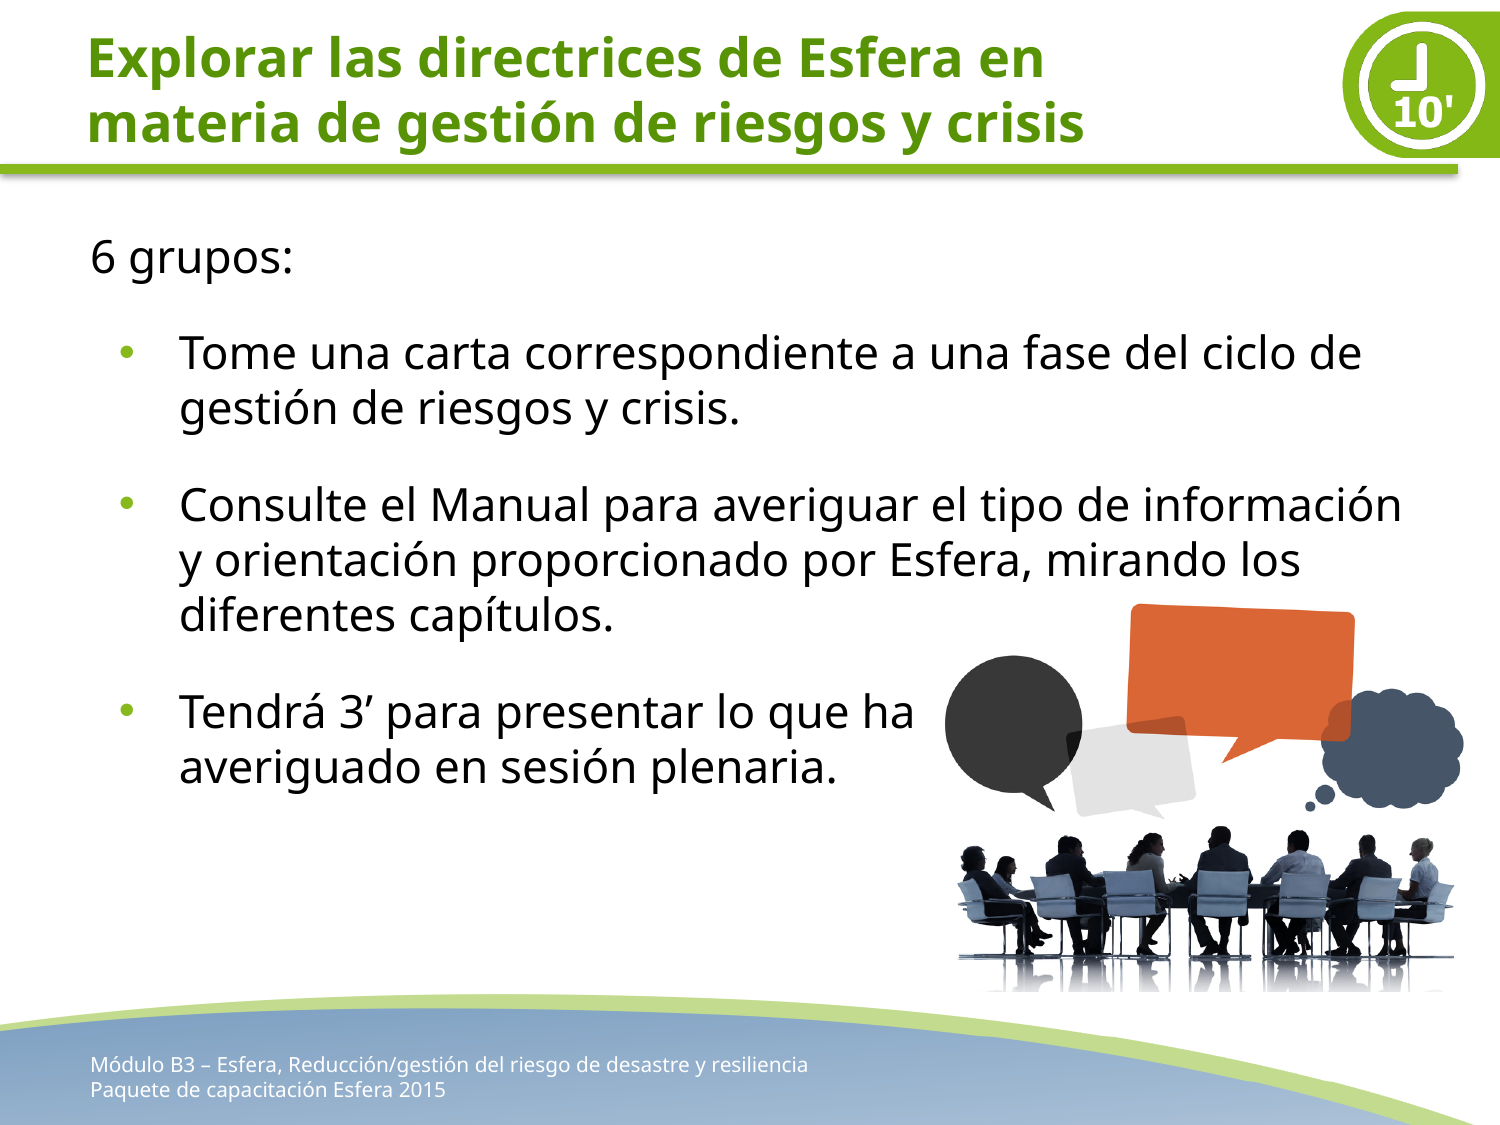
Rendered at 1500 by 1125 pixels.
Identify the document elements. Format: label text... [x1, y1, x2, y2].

picture [1332, 10, 1500, 159]
footer Módulo B3 – Esfera, Reducción/gestión del riesgo de desastre y resiliencia Paquete de capacitación Esfera 2015 [75, 1046, 1072, 1107]
title Explorar las directrices de Esfera en materia de gestión de riesgos y crisis [75, 0, 1222, 178]
picture [0, 562, 1500, 1125]
list 6 grupos: Tome una carta correspondiente a una fase del ciclo de gestión de riesgos y crisis. Consulte el Manual para averiguar el tipo de información y orientación proporcionado por Esfera, mirando los diferentes capítulos. Tendrá 3’ para presentar lo que ha averiguado en sesión plenaria. [75, 219, 1425, 1005]
